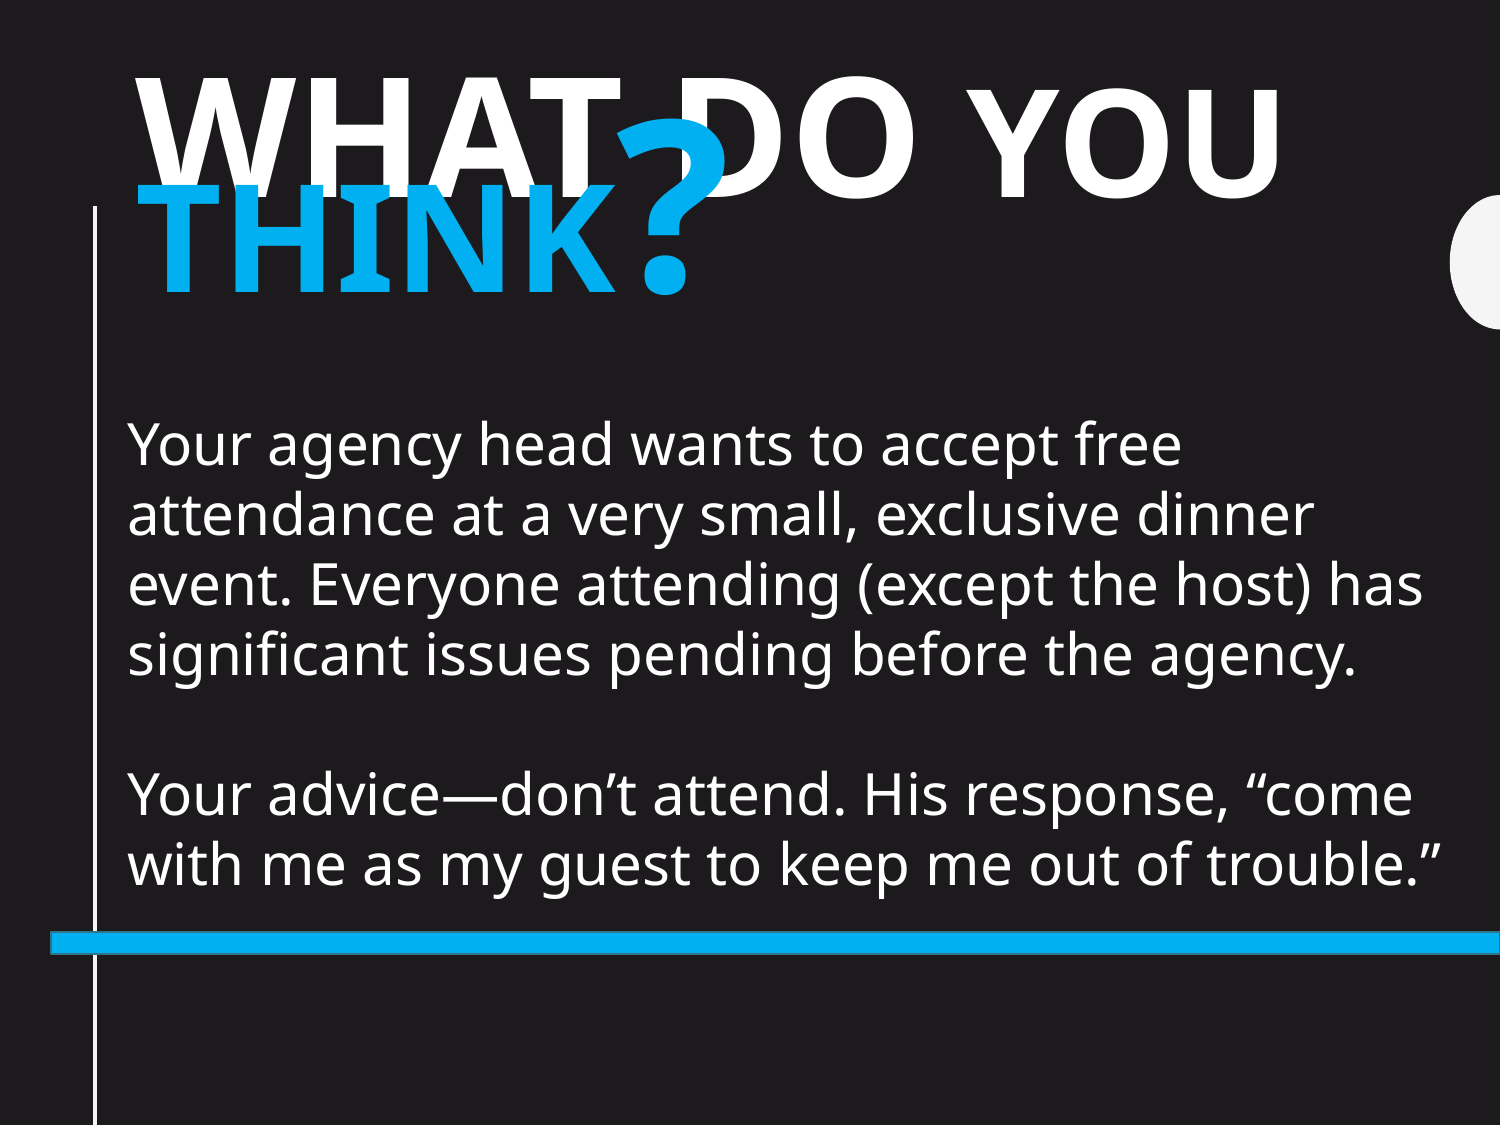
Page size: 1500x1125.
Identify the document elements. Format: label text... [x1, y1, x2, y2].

text_box Your agency head wants to accept free attendance at a very small, exclusive dinner event. Everyone attending (except the host) has significant issues pending before the agency. Your advice—don’t attend. His response, “come with me as my guest to keep me out of trouble.” [112, 399, 1500, 905]
text_box [50, 931, 1500, 955]
title What do you Think? [120, 112, 1500, 399]
